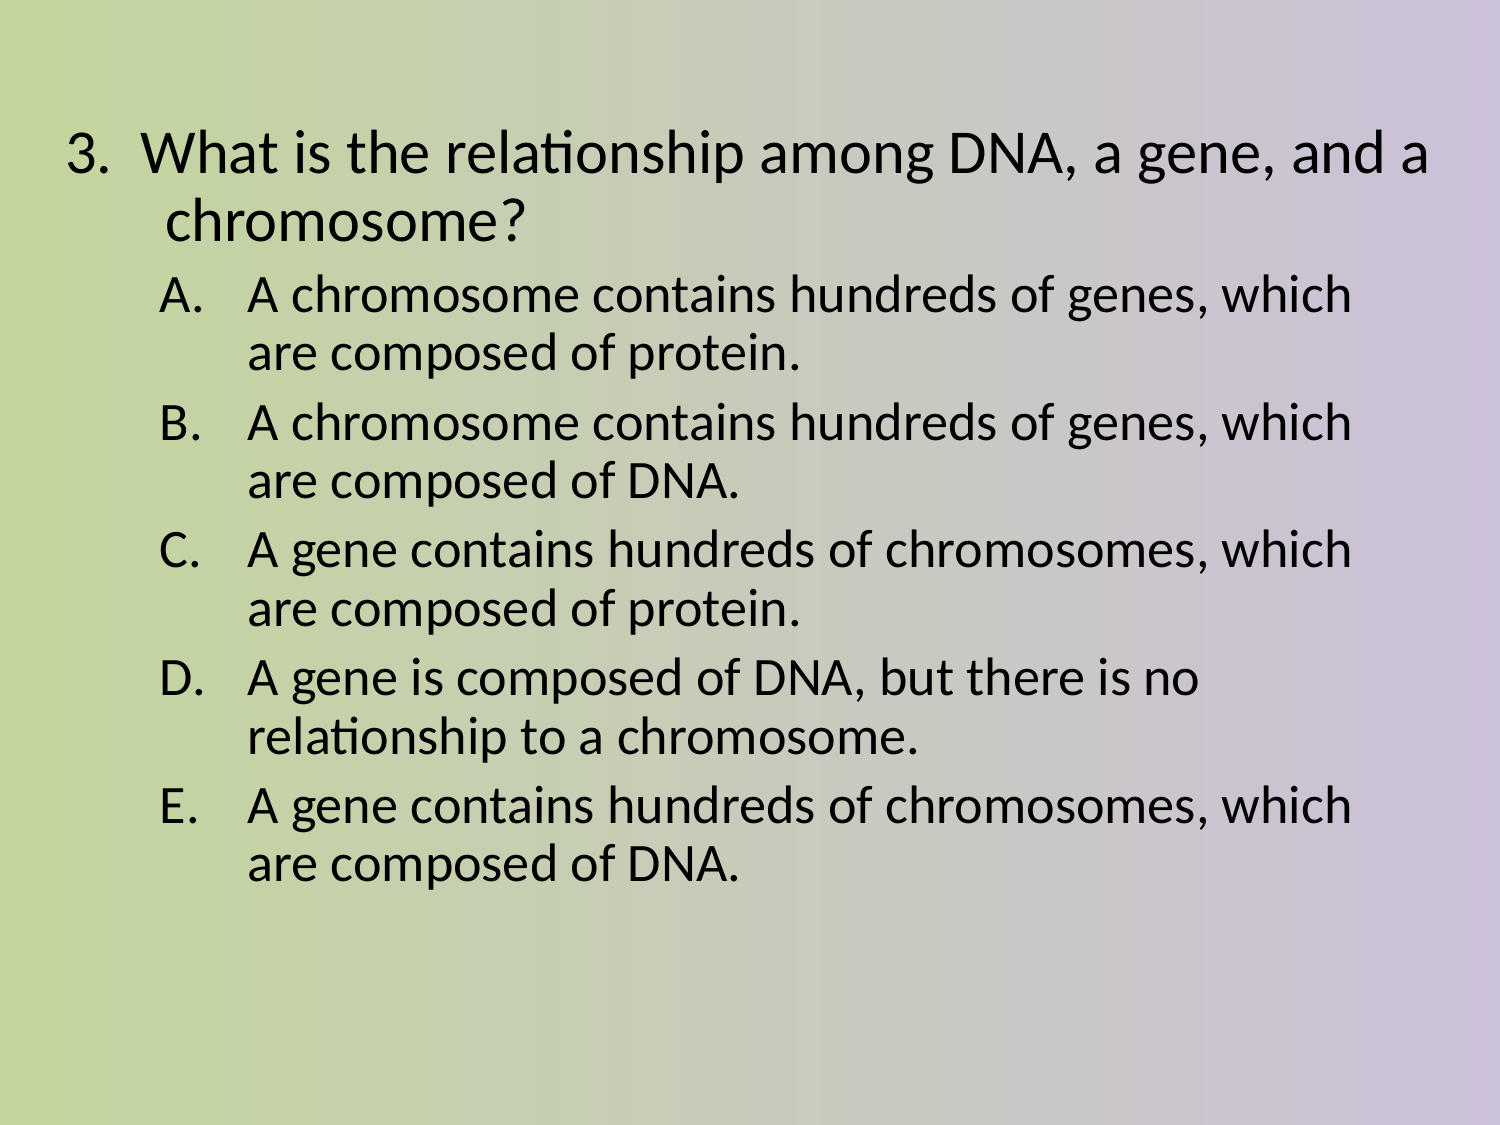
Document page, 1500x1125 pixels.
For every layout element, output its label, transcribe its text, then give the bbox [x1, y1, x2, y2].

list 3. What is the relationship among DNA, a gene, and a chromosome? A chromosome contains hundreds of genes, which are composed of protein. A chromosome contains hundreds of genes, which are composed of DNA. A gene contains hundreds of chromosomes, which are composed of protein. A gene is composed of DNA, but there is no relationship to a chromosome. A gene contains hundreds of chromosomes, which are composed of DNA. [50, 112, 1450, 1066]
